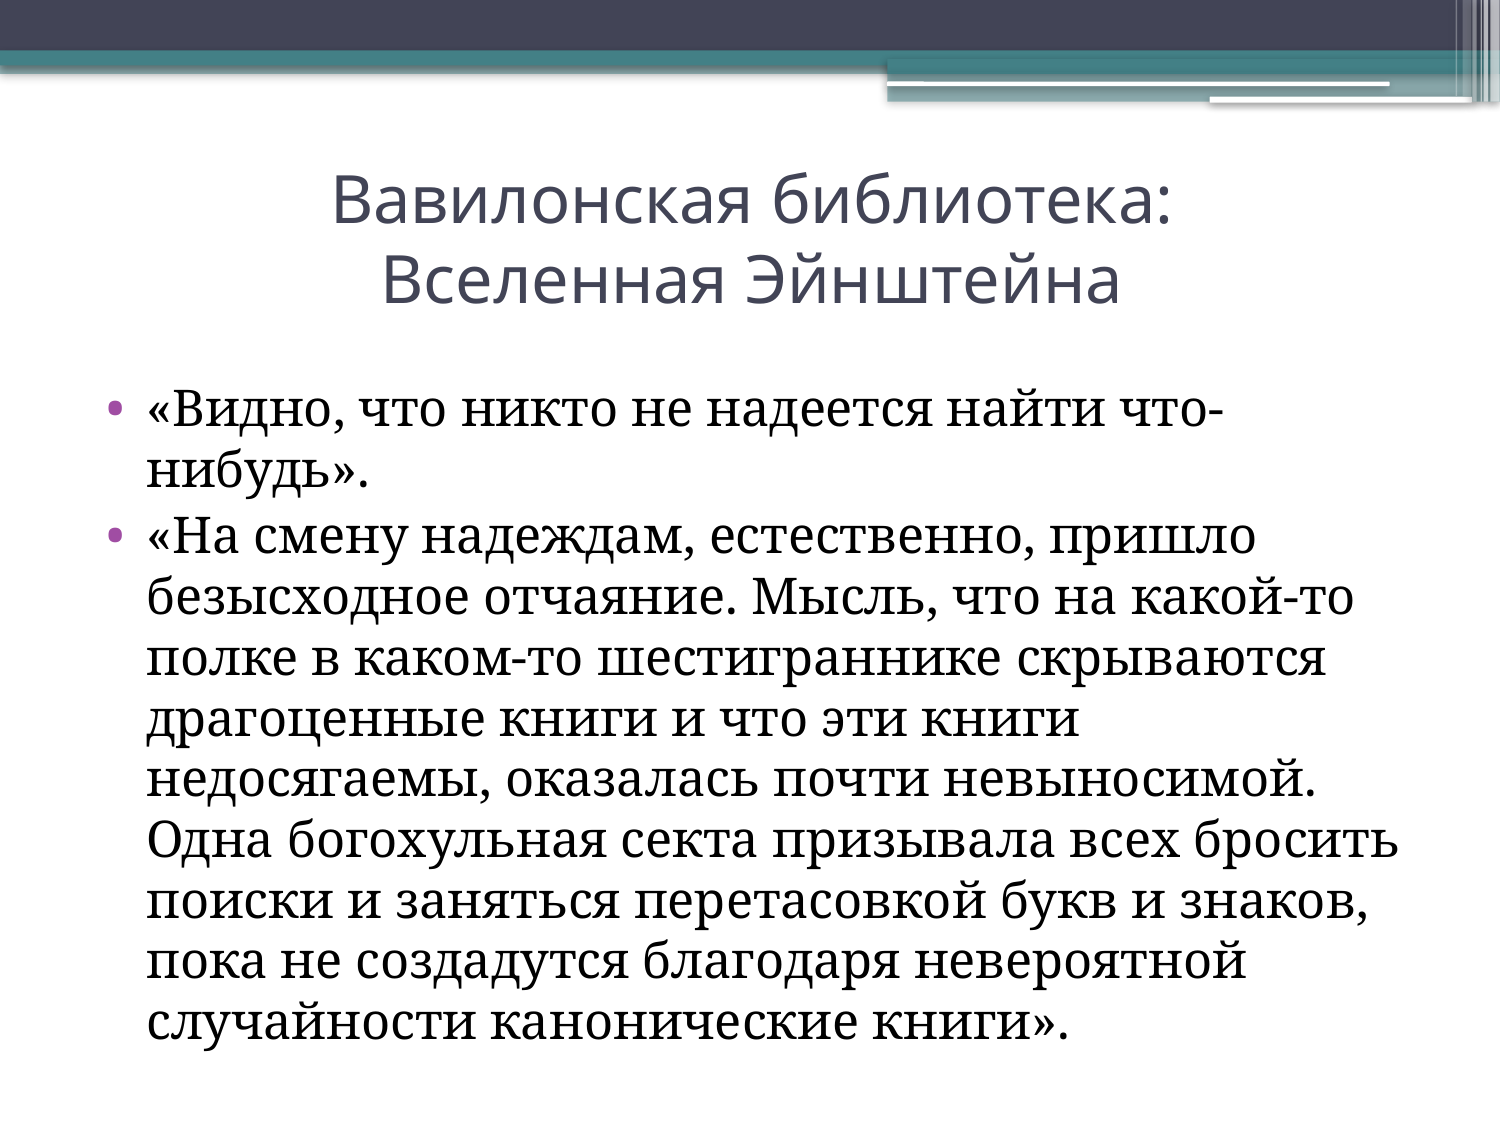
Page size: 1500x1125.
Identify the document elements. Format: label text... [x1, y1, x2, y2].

list «Видно, что никто не надеется найти что-нибудь». «На смену надеждам, естественно, пришло безысходное отчаяние. Мысль, что на какой-то полке в каком-то шестиграннике скрываются драгоценные книги и что эти книги недосягаемы, оказалась почти невыносимой. Одна богохульная секта призывала всех бросить поиски и заняться перетасовкой букв и знаков, пока не создадутся благодаря невероятной случайности канонические книги». [75, 368, 1425, 1079]
title Вавилонская библиотека: Вселенная Эйнштейна [76, 149, 1427, 324]
